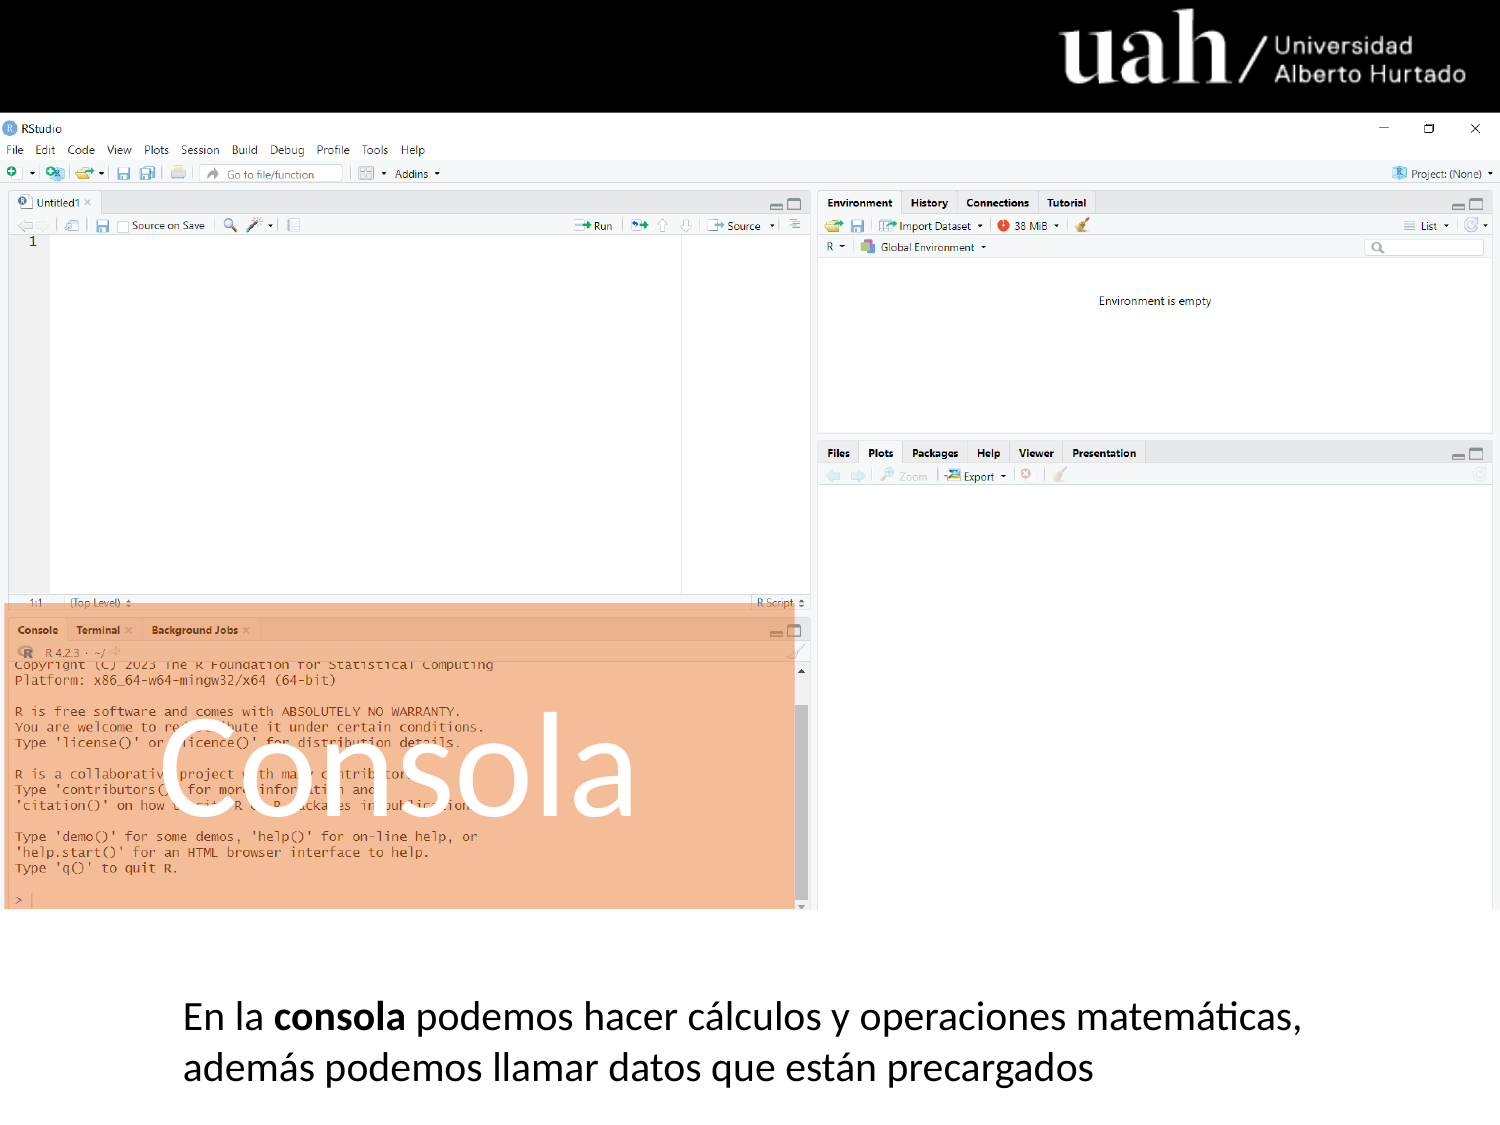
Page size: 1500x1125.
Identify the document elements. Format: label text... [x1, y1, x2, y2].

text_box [0, 117, 1500, 910]
text_box En la consola podemos hacer cálculos y operaciones matemáticas, además podemos llamar datos que están precargados [168, 981, 1332, 1097]
picture [1057, 0, 1468, 94]
text_box [0, 0, 1500, 114]
